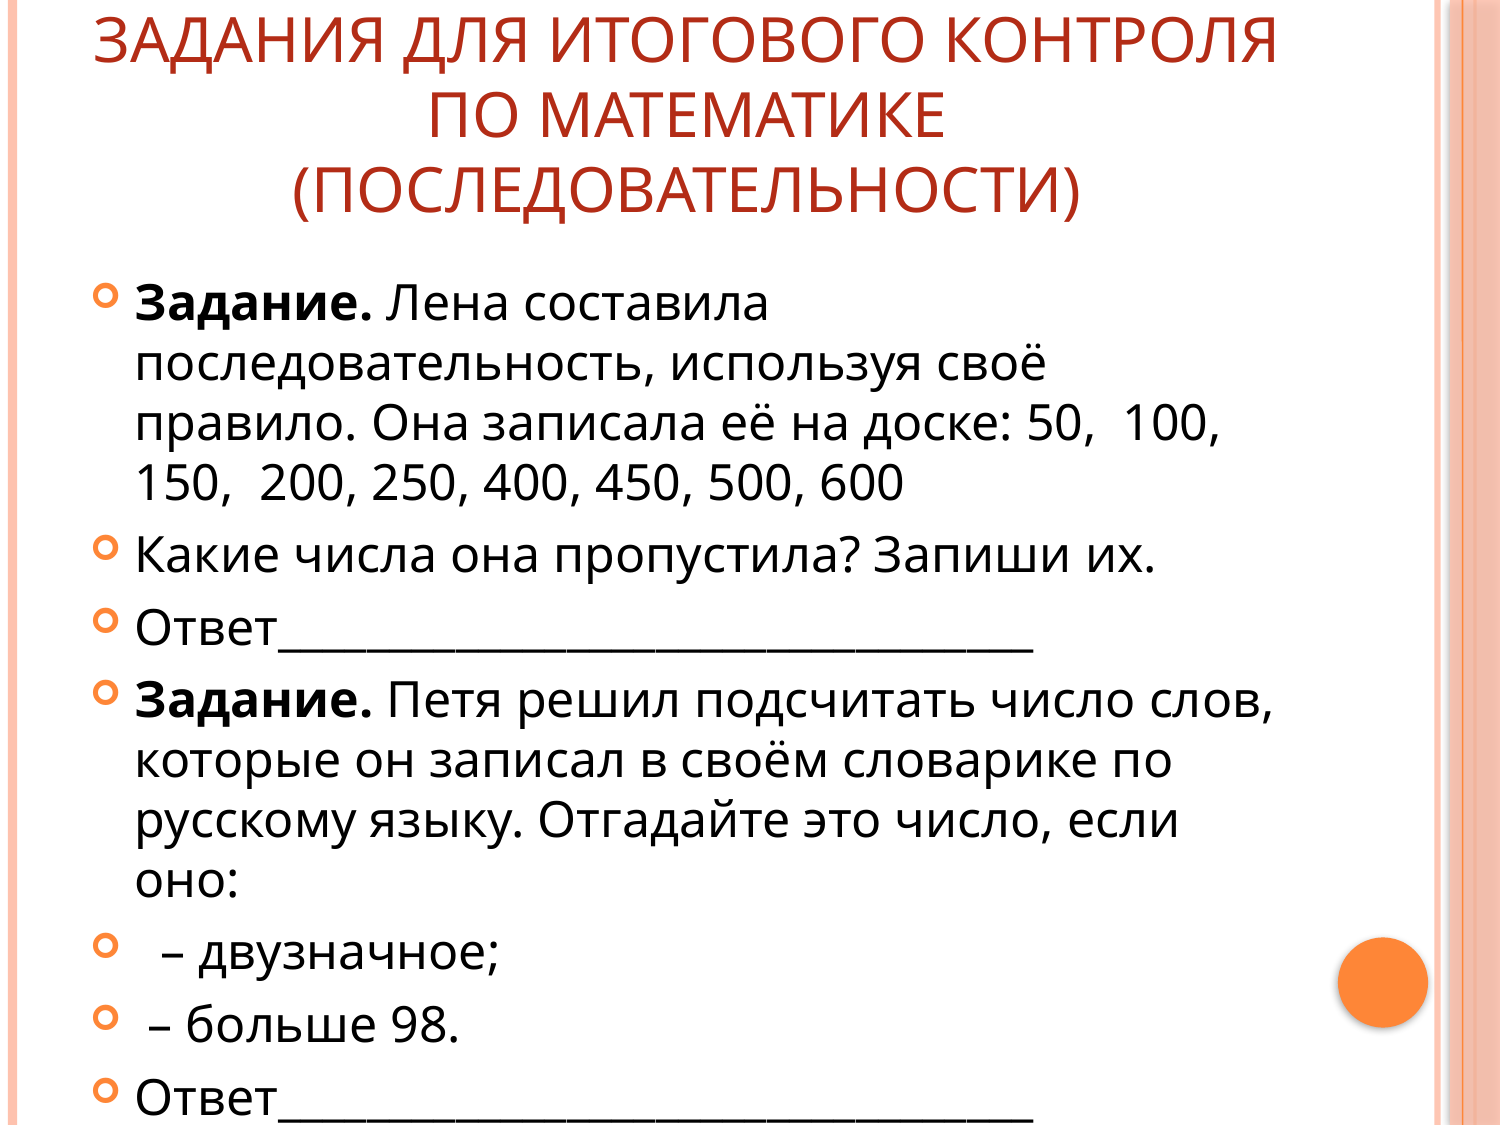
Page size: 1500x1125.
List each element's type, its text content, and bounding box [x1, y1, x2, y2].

title Задания для итогового контроля по математике (последовательности) [75, 45, 1300, 233]
list Задание. Лена составила последовательность, используя своё правило. Она записала её на доске: 50, 100, 150, 200, 250, 400, 450, 500, 600 Какие числа она пропустила? Запиши их. Ответ__________________________________ Задание. Петя решил подсчитать число слов, которые он записал в своём словарике по русскому языку. Отгадайте это число, если оно: – двузначное; – больше 98. Ответ__________________________________ [74, 262, 1301, 1063]
